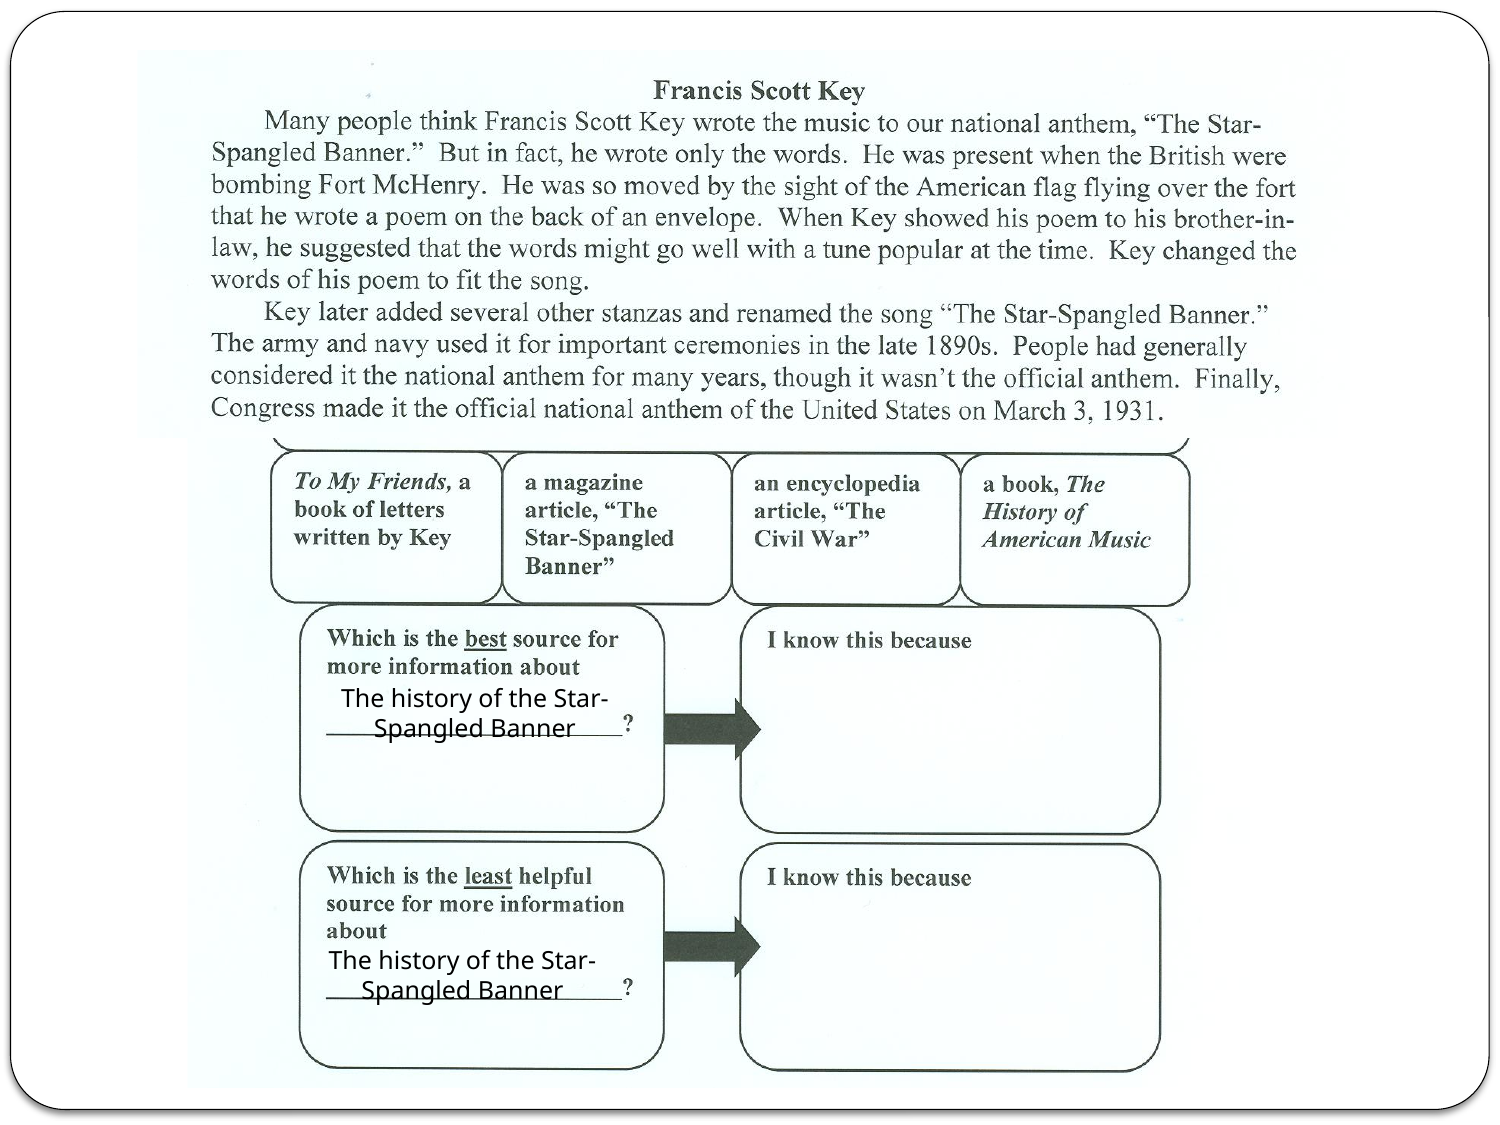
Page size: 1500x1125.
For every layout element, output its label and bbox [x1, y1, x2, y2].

picture [137, 49, 1351, 1088]
